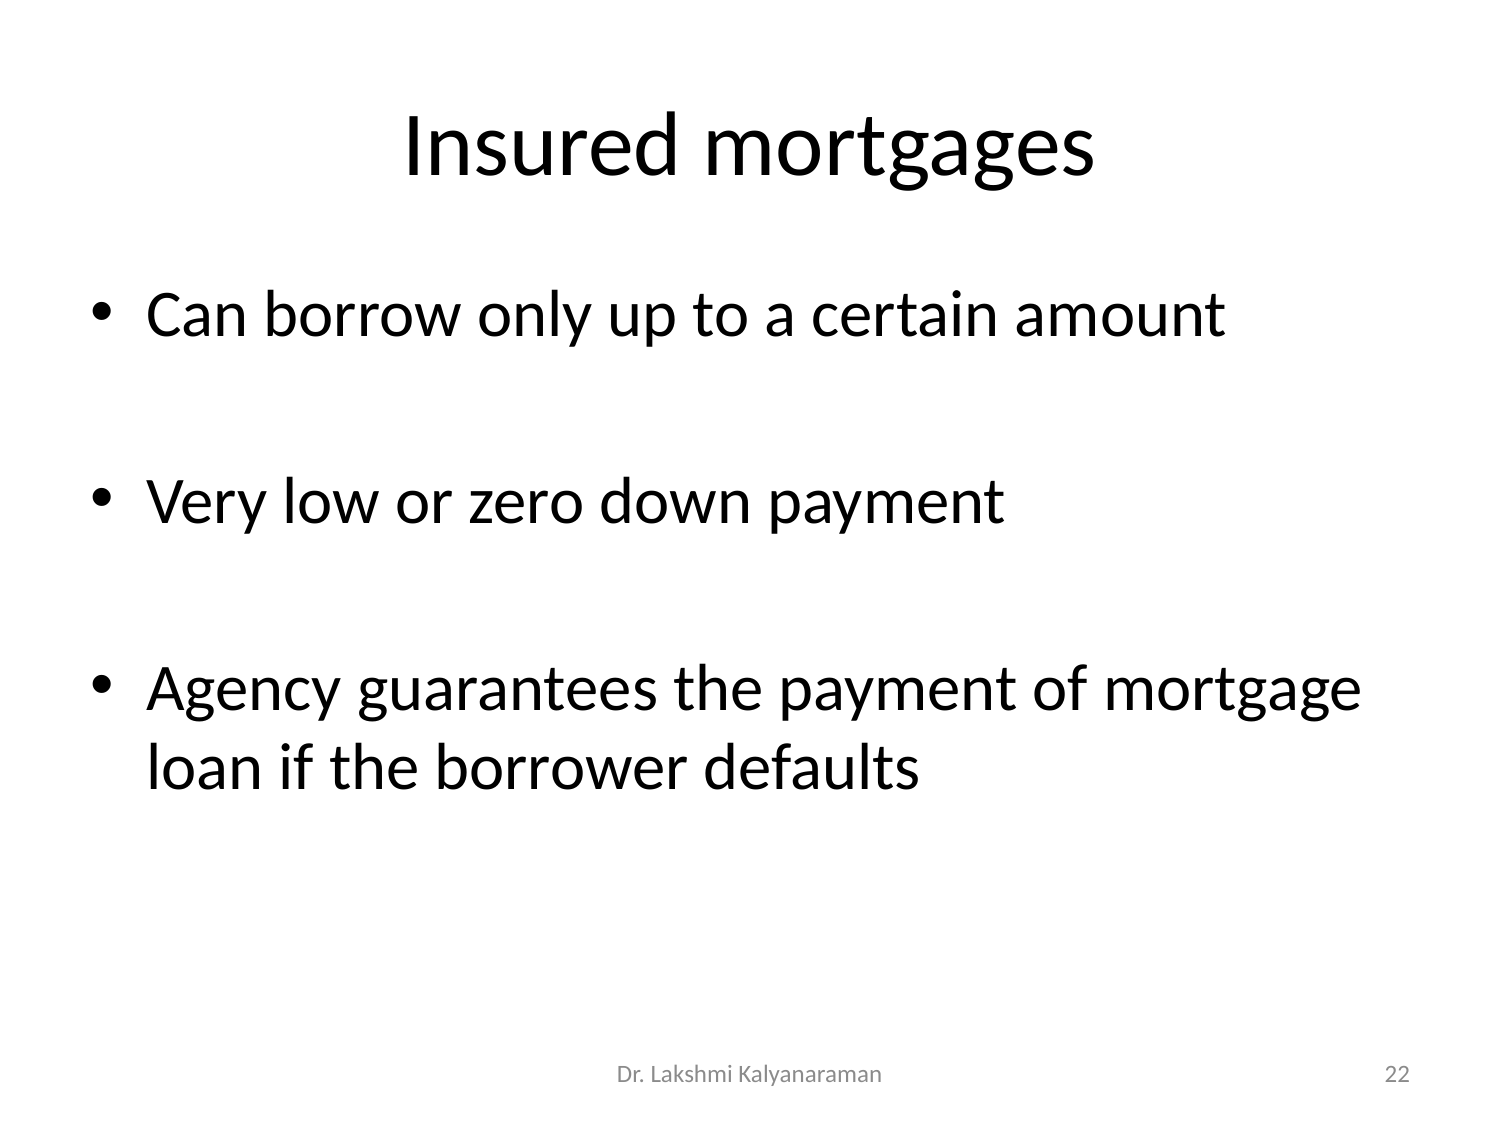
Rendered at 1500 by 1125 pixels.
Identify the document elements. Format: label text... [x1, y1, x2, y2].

footer Dr. Lakshmi Kalyanaraman [512, 1042, 988, 1103]
slide_number 22 [1074, 1042, 1425, 1103]
title Insured mortgages [75, 45, 1425, 233]
list Can borrow only up to a certain amount Very low or zero down payment Agency guarantees the payment of mortgage loan if the borrower defaults [75, 262, 1425, 1005]
